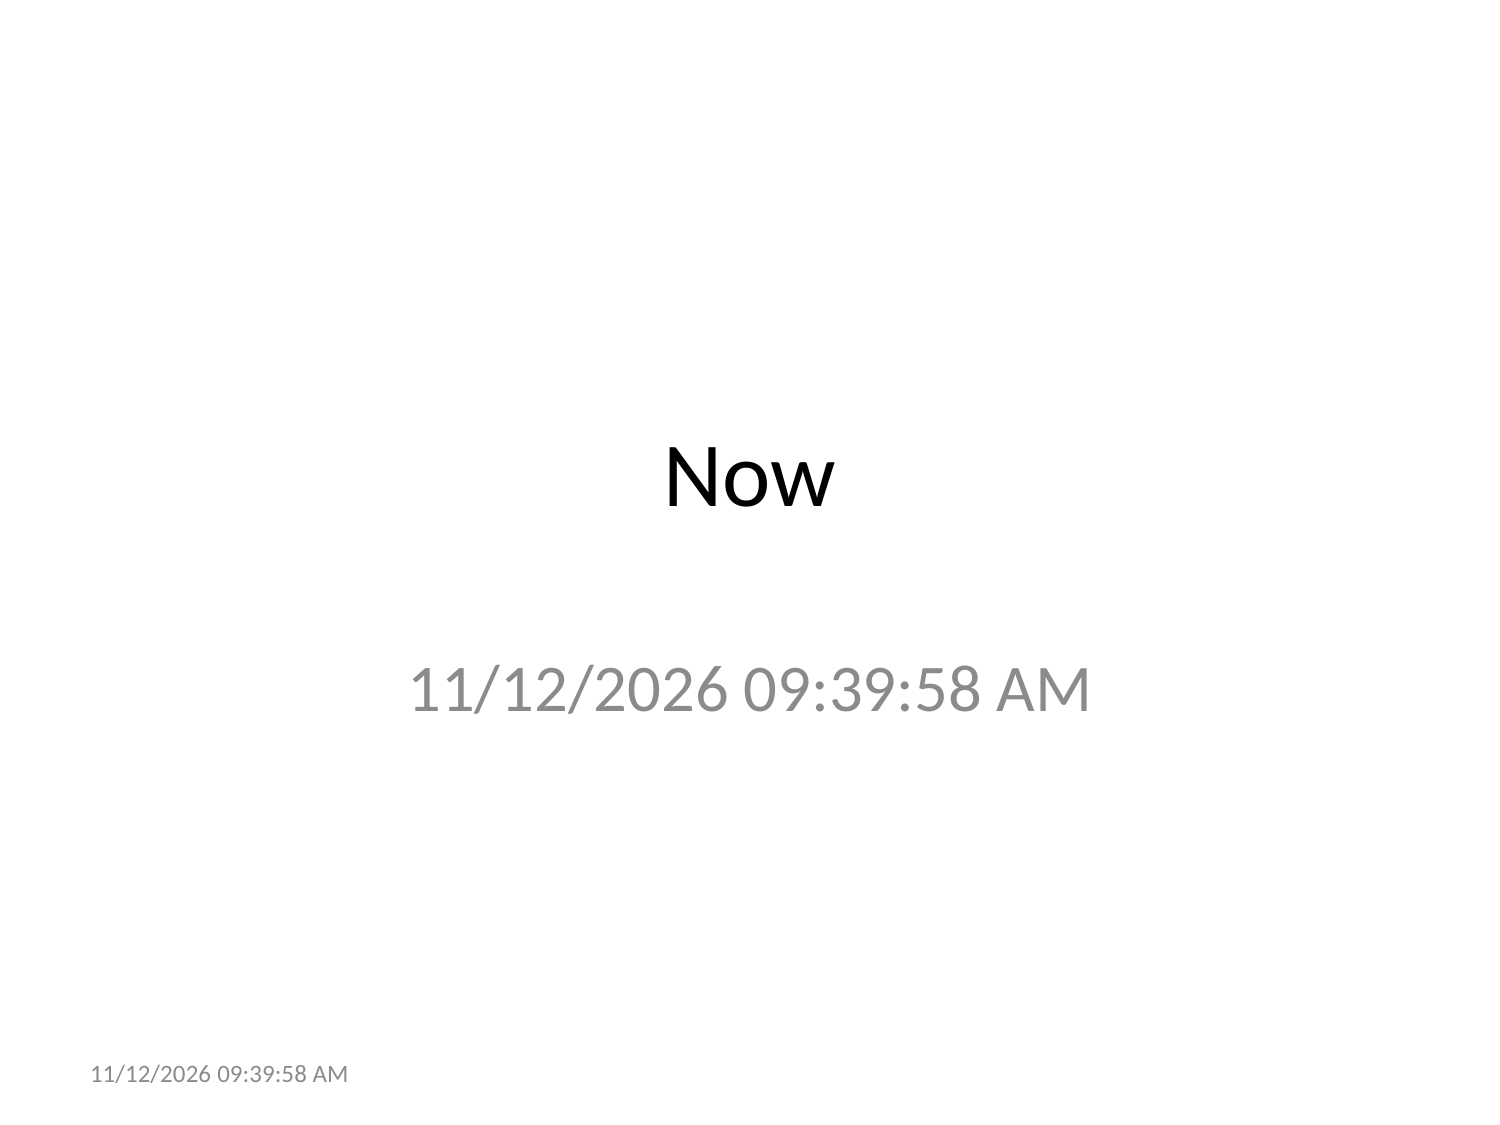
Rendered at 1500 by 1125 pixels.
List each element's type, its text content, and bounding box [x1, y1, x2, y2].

title Now [112, 349, 1388, 591]
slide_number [75, 1042, 425, 1103]
subtitle 2011-12-19 10:20:04 AM [225, 637, 1275, 925]
